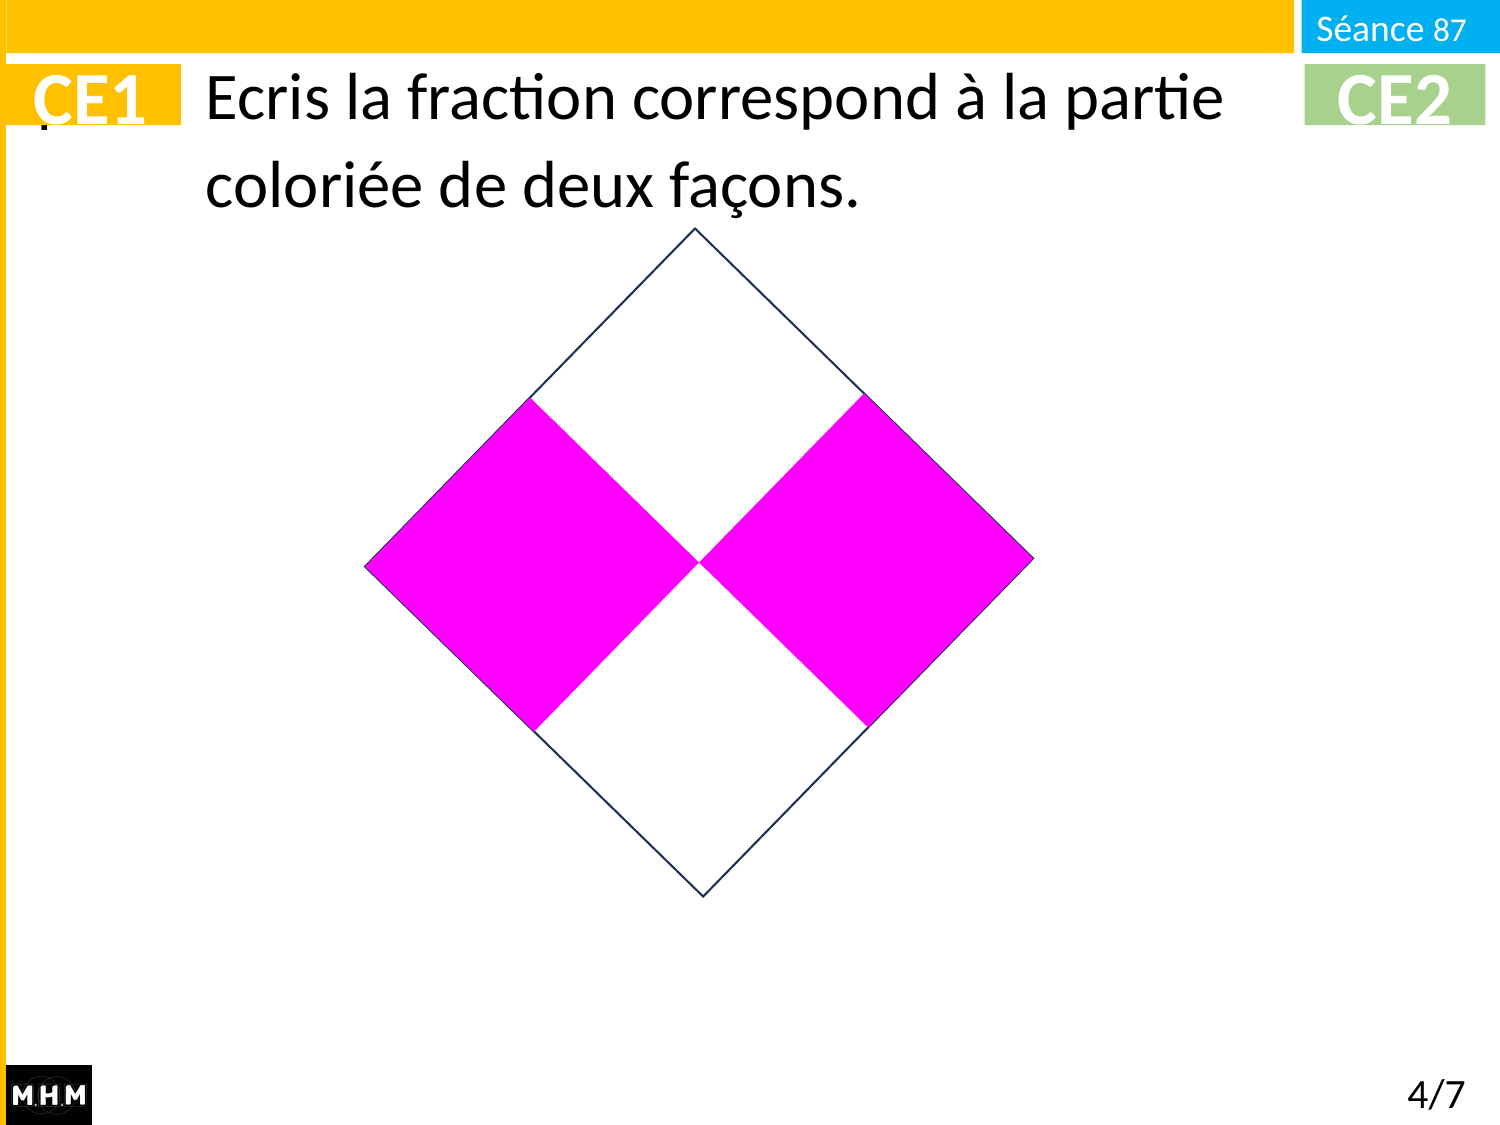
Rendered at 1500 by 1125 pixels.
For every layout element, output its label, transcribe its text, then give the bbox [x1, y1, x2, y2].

text_box Ecris la fraction correspond à la partie coloriée de deux façons. [190, 0, 1384, 265]
list 4/7 [1373, 1064, 1500, 1125]
text_box CE2 [1384, 63, 1487, 126]
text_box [462, 326, 936, 799]
picture [6, 1065, 92, 1125]
text_box CE1 [0, 63, 182, 126]
